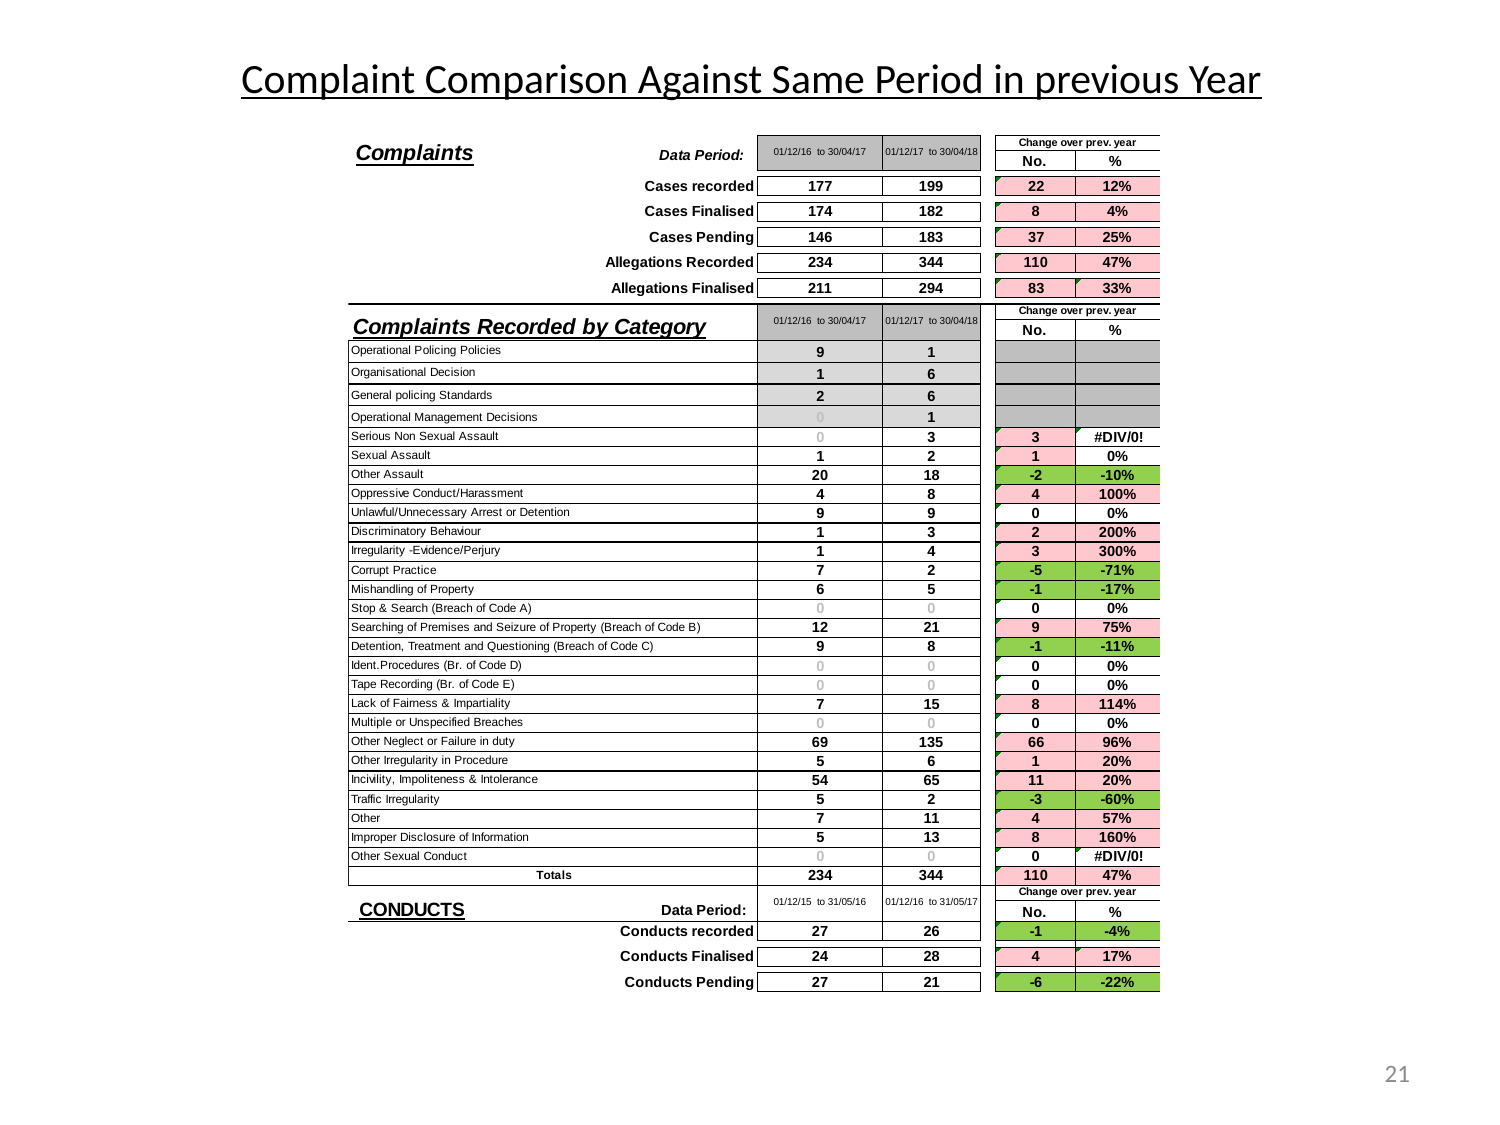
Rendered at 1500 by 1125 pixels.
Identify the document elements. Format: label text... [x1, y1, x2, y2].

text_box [348, 135, 1161, 1000]
title Complaint Comparison Against Same Period in previous Year [76, 30, 1427, 124]
slide_number 21 [1074, 1042, 1425, 1103]
